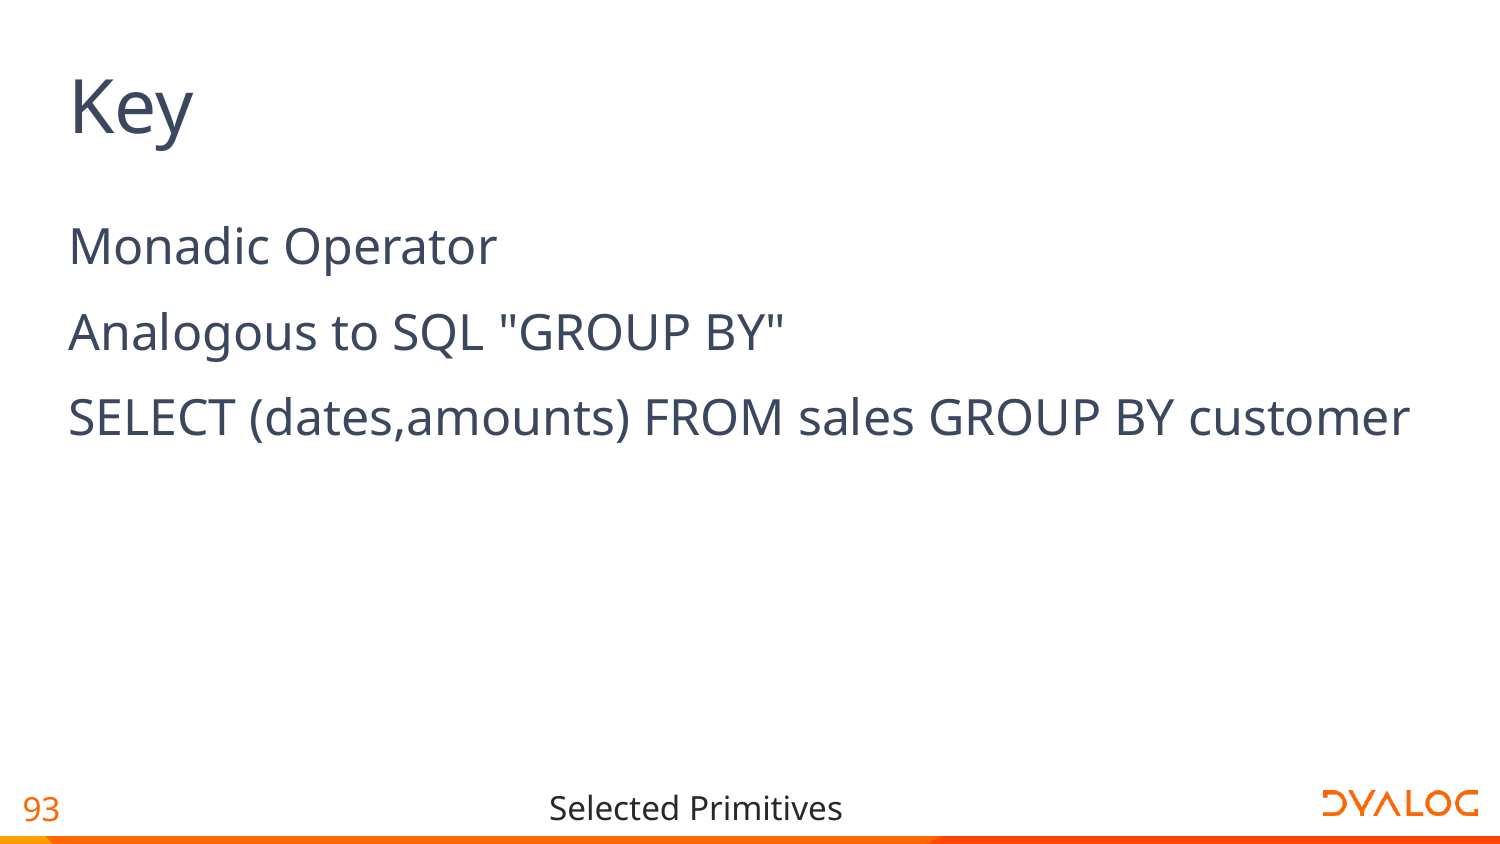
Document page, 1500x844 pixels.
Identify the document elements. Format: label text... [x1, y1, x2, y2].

picture [1323, 790, 1478, 816]
picture [0, 836, 1500, 844]
list Monadic Operator Analogous to SQL "GROUP BY" SELECT (dates,amounts) FROM sales GROUP BY customer [53, 207, 1453, 740]
title Key [53, 43, 1453, 157]
